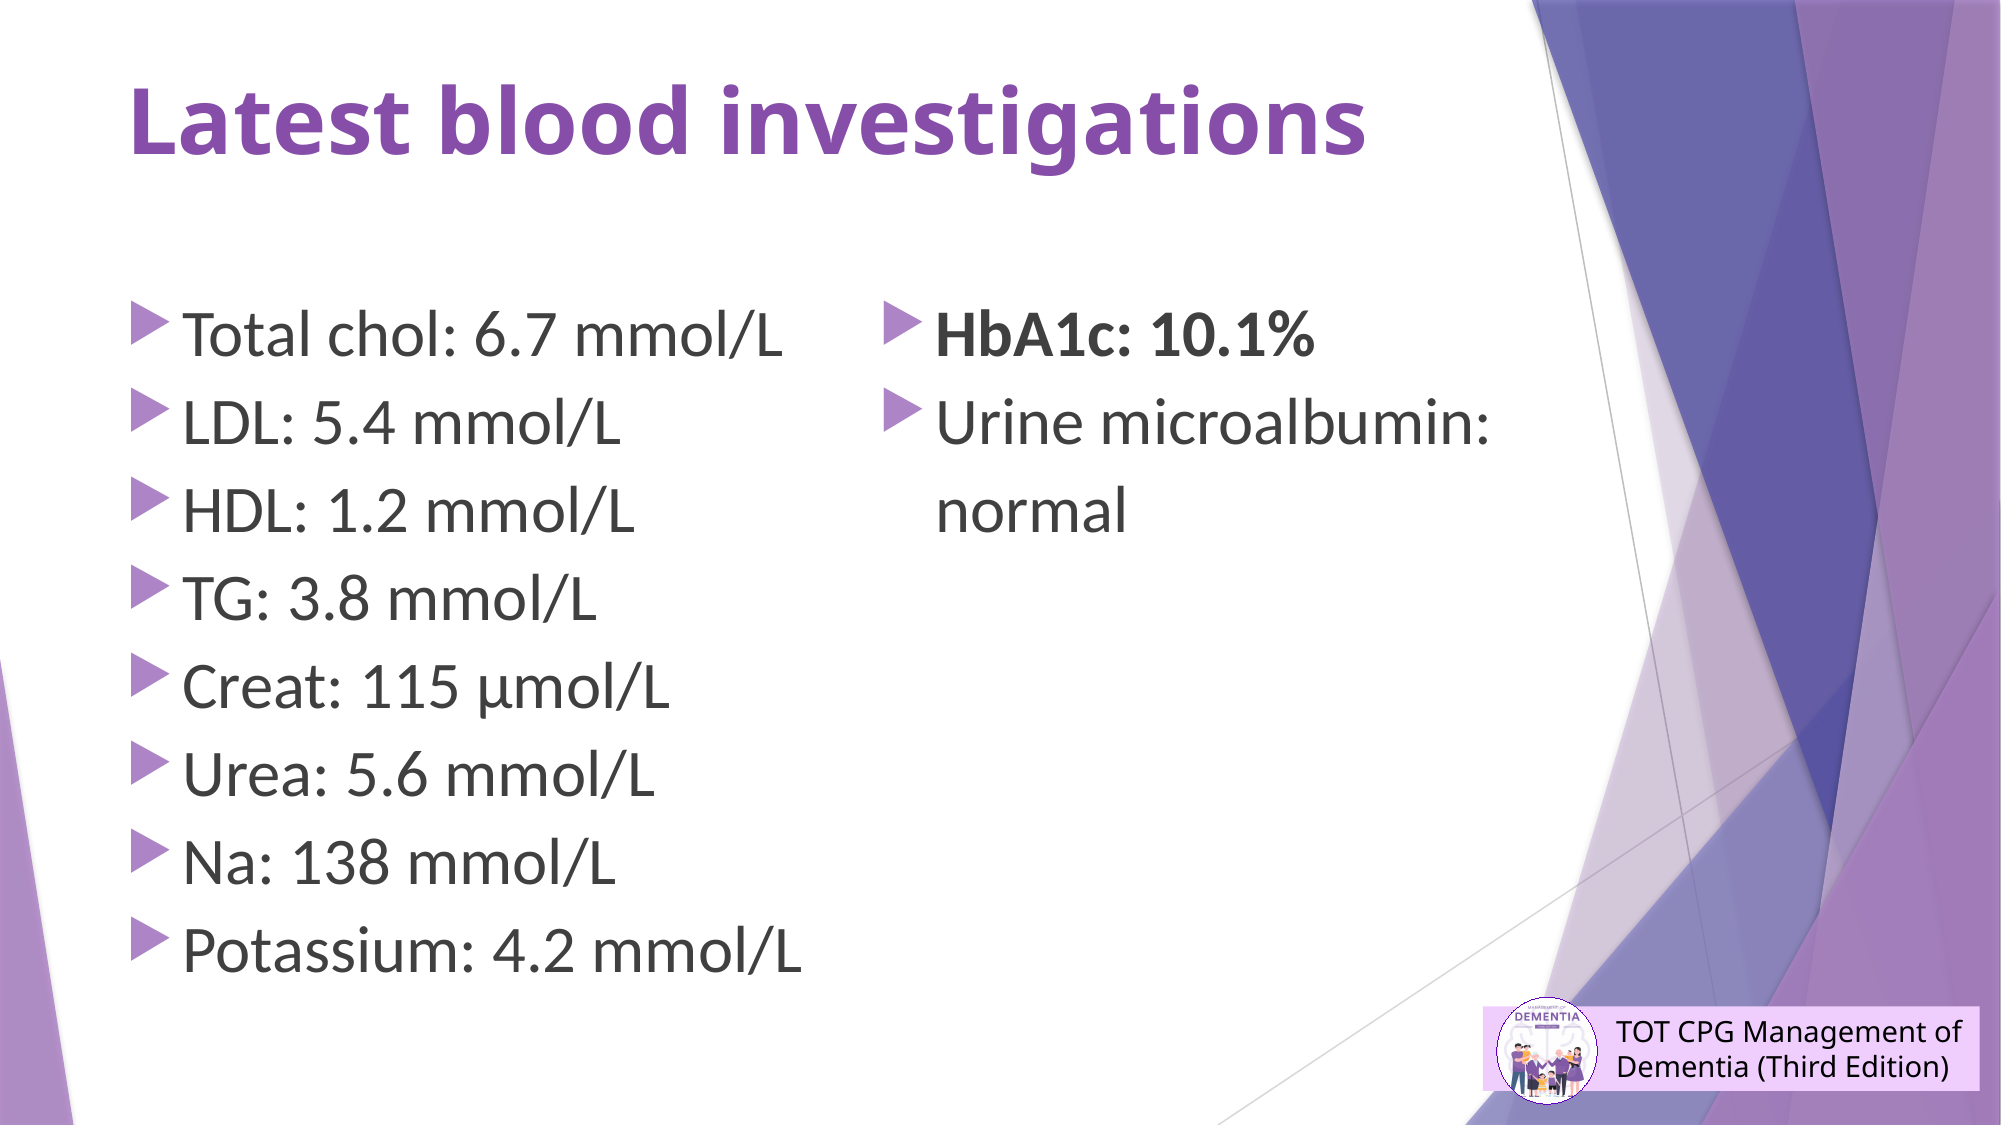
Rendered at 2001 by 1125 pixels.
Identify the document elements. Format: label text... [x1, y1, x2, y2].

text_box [1482, 996, 1981, 1105]
title Latest blood investigations [111, 55, 1522, 265]
list Total chol: 6.7 mmol/L LDL: 5.4 mmol/L HDL: 1.2 mmol/L TG: 3.8 mmol/L Creat: 115 μmol/L Urea: 5.6 mmol/L Na: 138 mmol/L Potassium: 4.2 mmol/L HbA1c: 10.1% Urine microalbumin: normal [111, 273, 1647, 1070]
